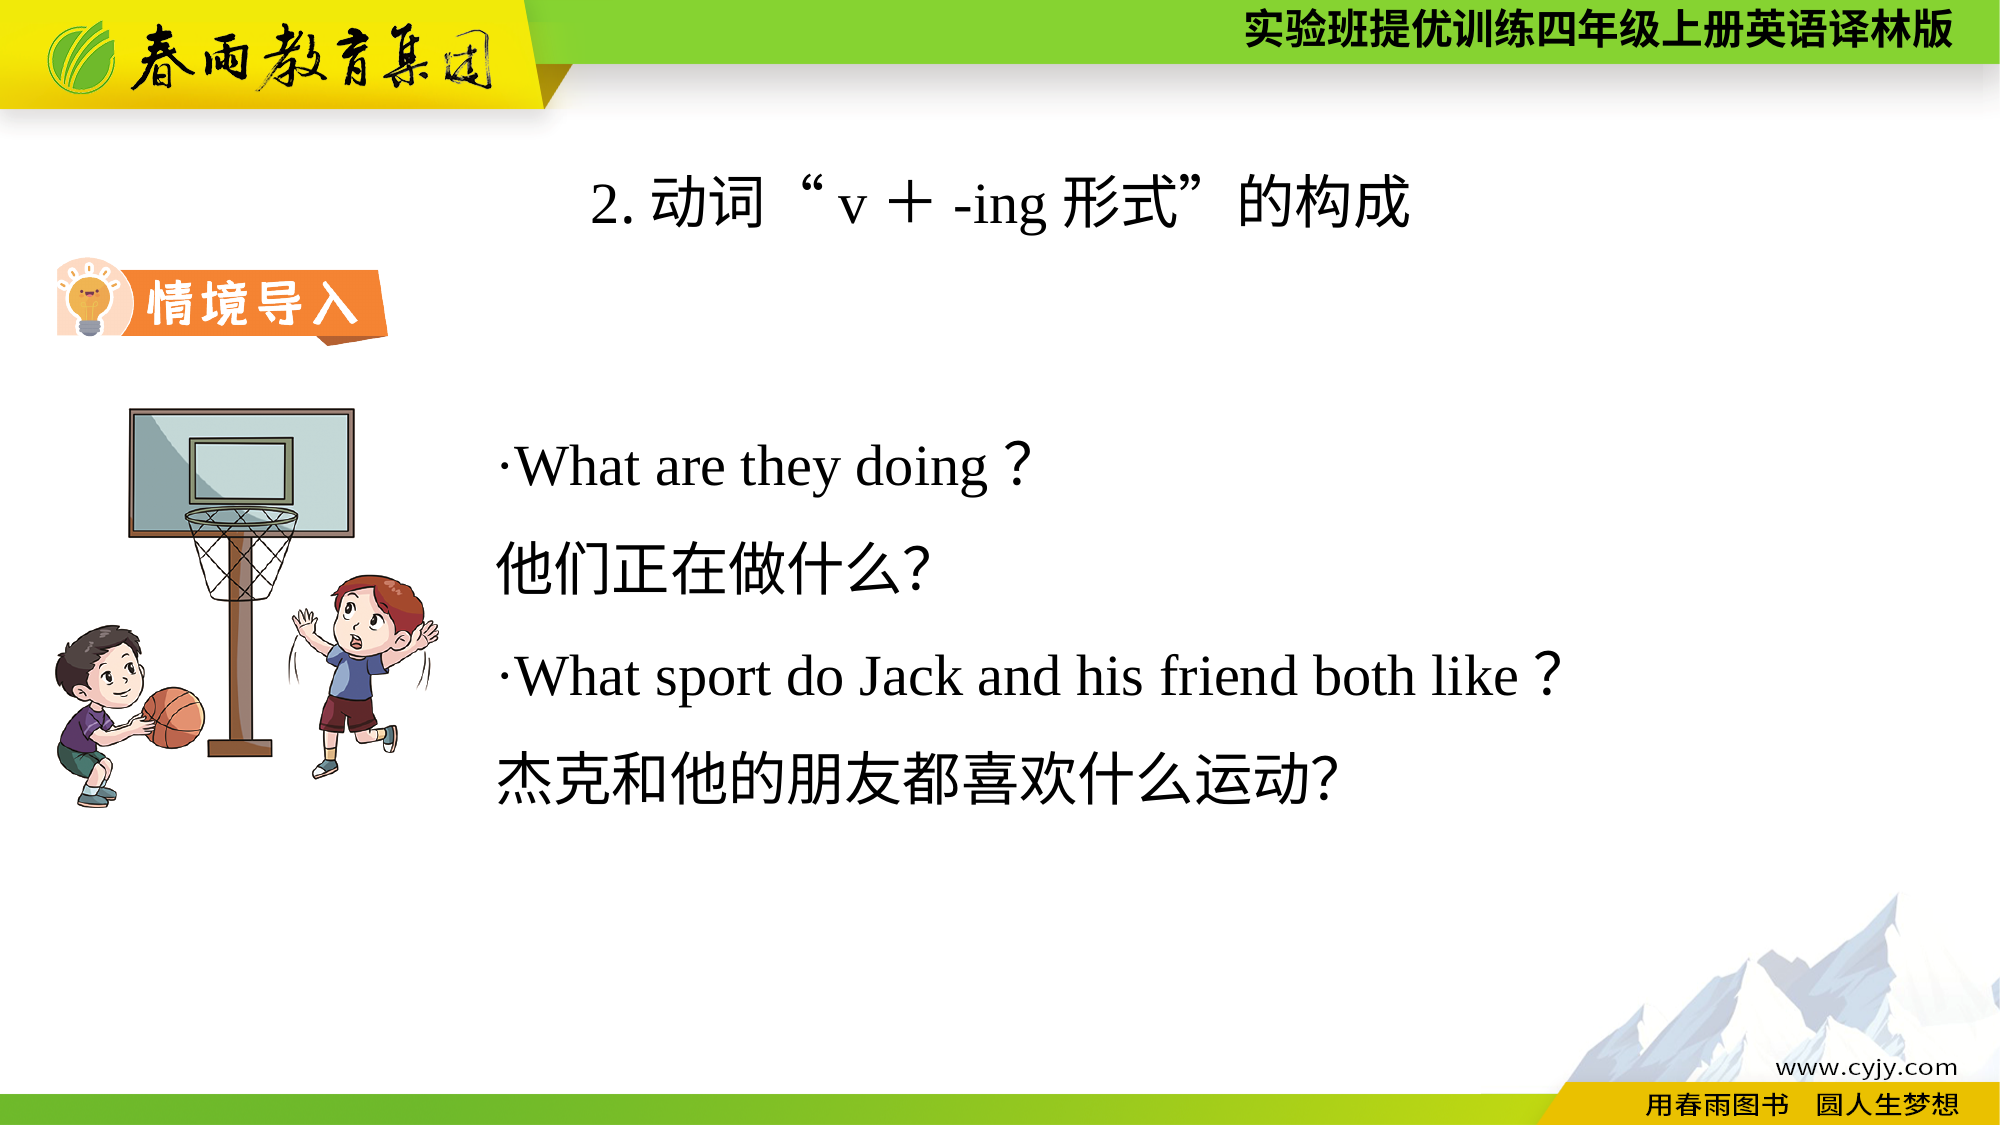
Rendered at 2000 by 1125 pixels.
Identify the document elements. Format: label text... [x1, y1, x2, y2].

picture [0, 0, 2000, 1125]
text_box ·What are they doing？ 他们正在做什么？ ·What sport do Jack and his friend both like？ 杰克和他的朋友都喜欢什么运动？ [480, 384, 1944, 820]
list 2.动词“v＋-ing形式”的构成 [59, 122, 1944, 231]
